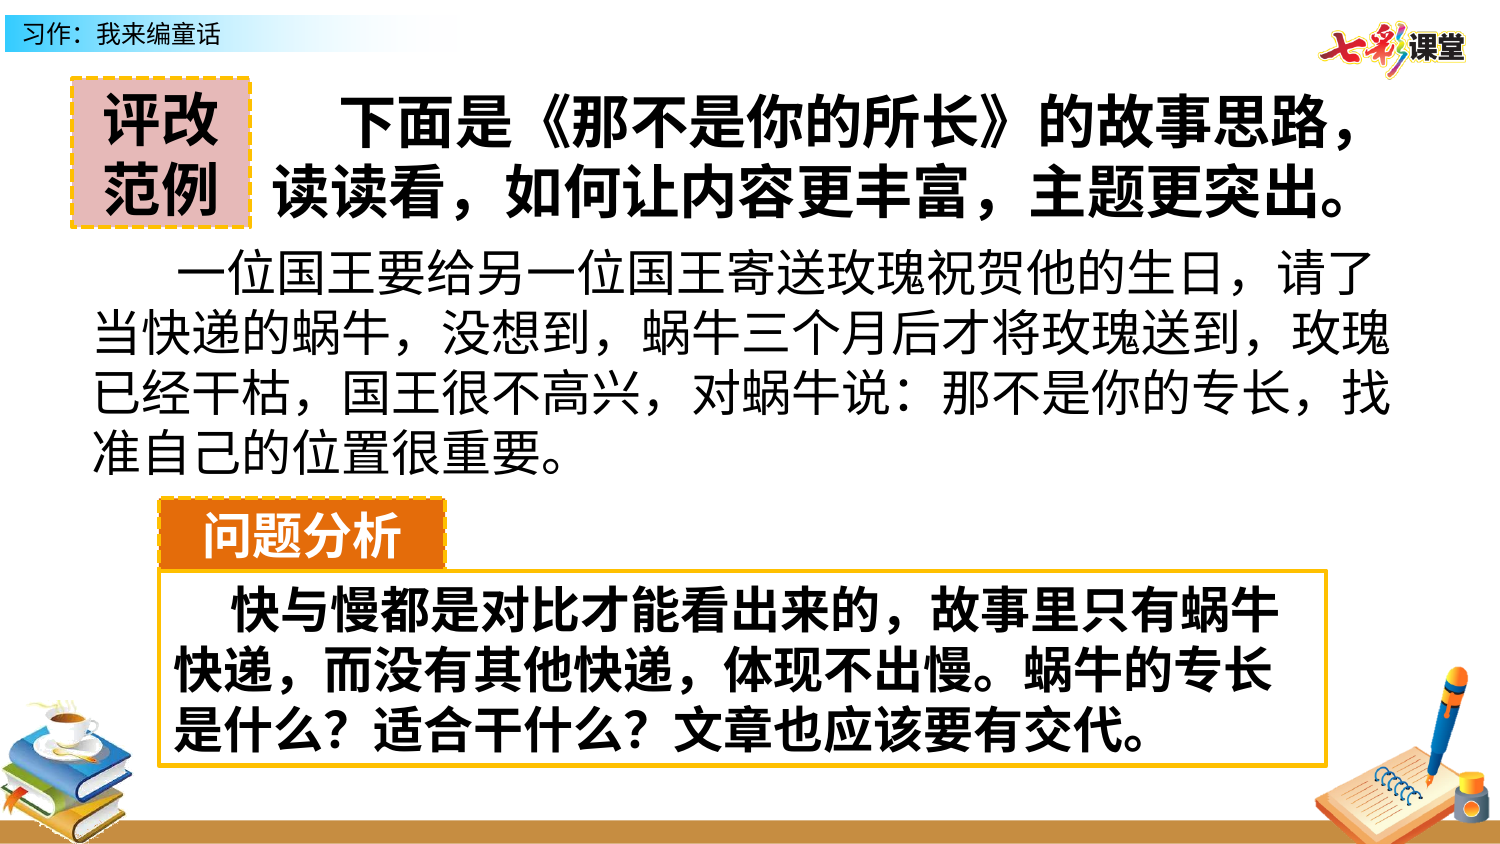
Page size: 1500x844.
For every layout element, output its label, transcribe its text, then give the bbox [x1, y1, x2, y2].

picture [1316, 20, 1468, 80]
text_box 快与慢都是对比才能看出来的，故事里只有蜗牛快递，而没有其他快递，体现不出慢。蜗牛的专长是什么？适合干什么？文章也应该要有交代。 [158, 570, 1327, 766]
text_box 一位国王要给另一位国王寄送玫瑰祝贺他的生日，请了当快递的蜗牛，没想到，蜗牛三个月后才将玫瑰送到，玫瑰已经干枯，国王很不高兴，对蜗牛说：那不是你的专长，找准自己的位置很重要。 [76, 234, 1408, 490]
text_box 评改范例 [70, 76, 252, 229]
text_box 问题分析 [157, 496, 447, 573]
picture [1303, 652, 1500, 844]
picture [0, 700, 146, 844]
text_box 下面是《那不是你的所长》的故事思路，读读看，如何让内容更丰富，主题更突出。 [257, 78, 1412, 233]
